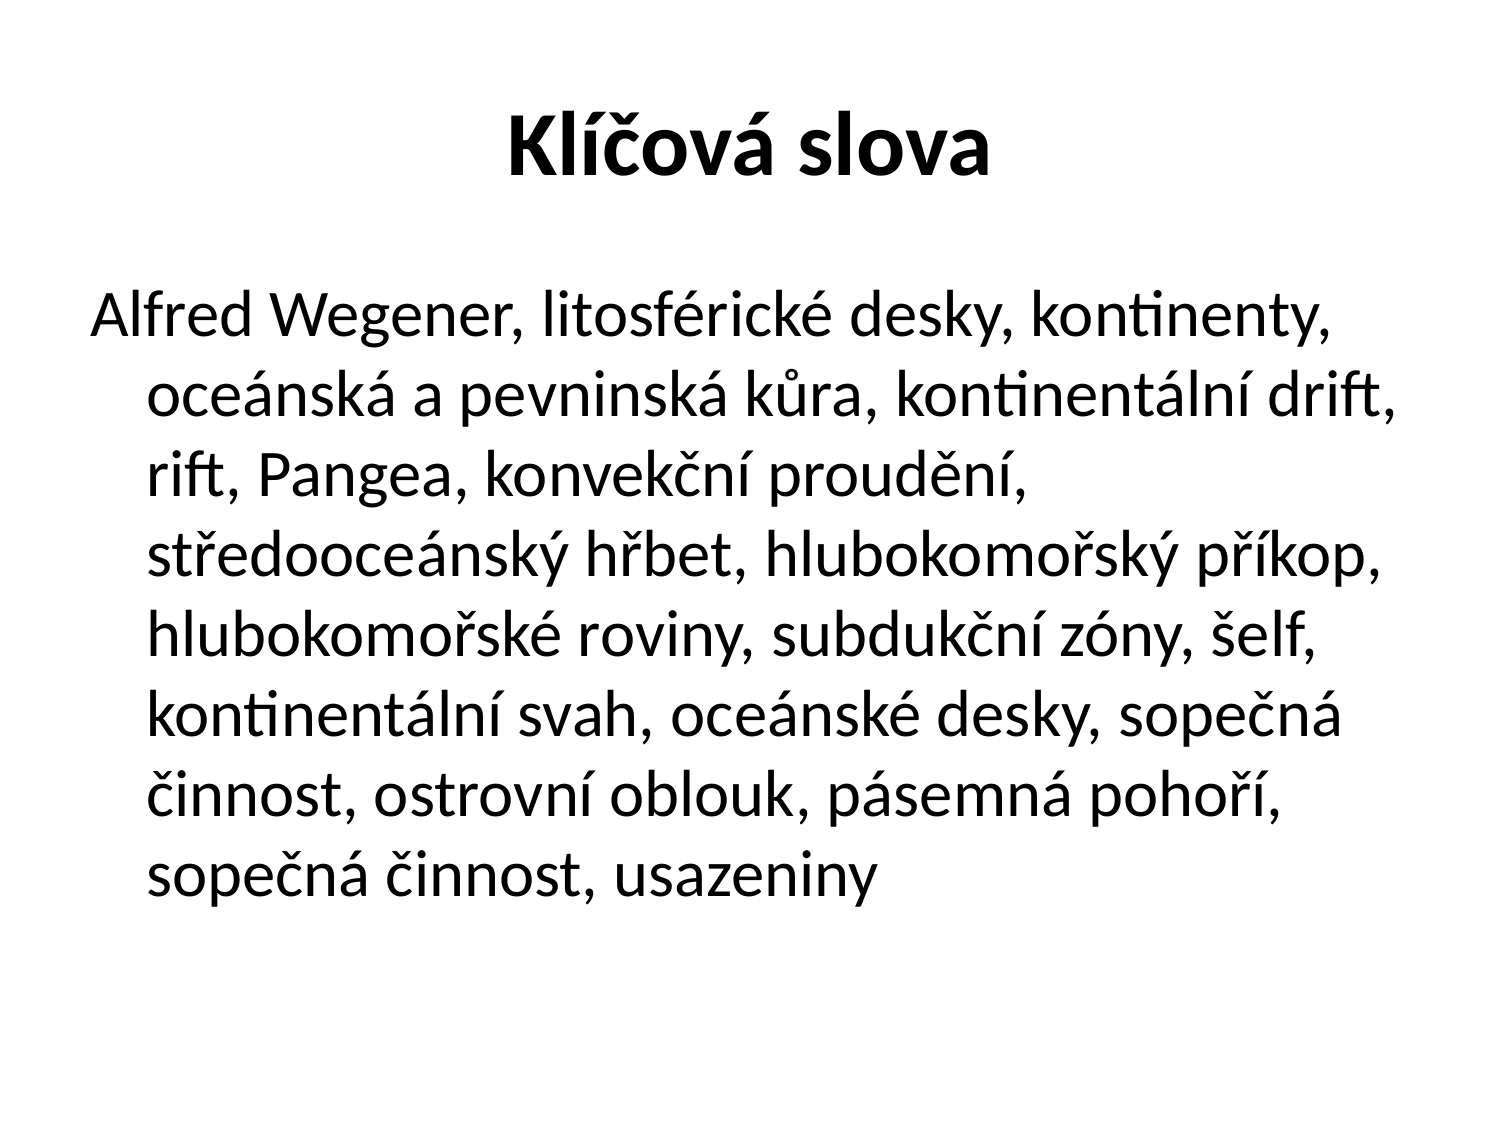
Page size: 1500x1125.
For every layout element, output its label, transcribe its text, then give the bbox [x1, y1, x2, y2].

title Klíčová slova [75, 45, 1425, 233]
list Alfred Wegener, litosférické desky, kontinenty, oceánská a pevninská kůra, kontinentální drift, rift, Pangea, konvekční proudění, středooceánský hřbet, hlubokomořský příkop, hlubokomořské roviny, subdukční zóny, šelf, kontinentální svah, oceánské desky, sopečná činnost, ostrovní oblouk, pásemná pohoří, sopečná činnost, usazeniny [75, 262, 1425, 1005]
